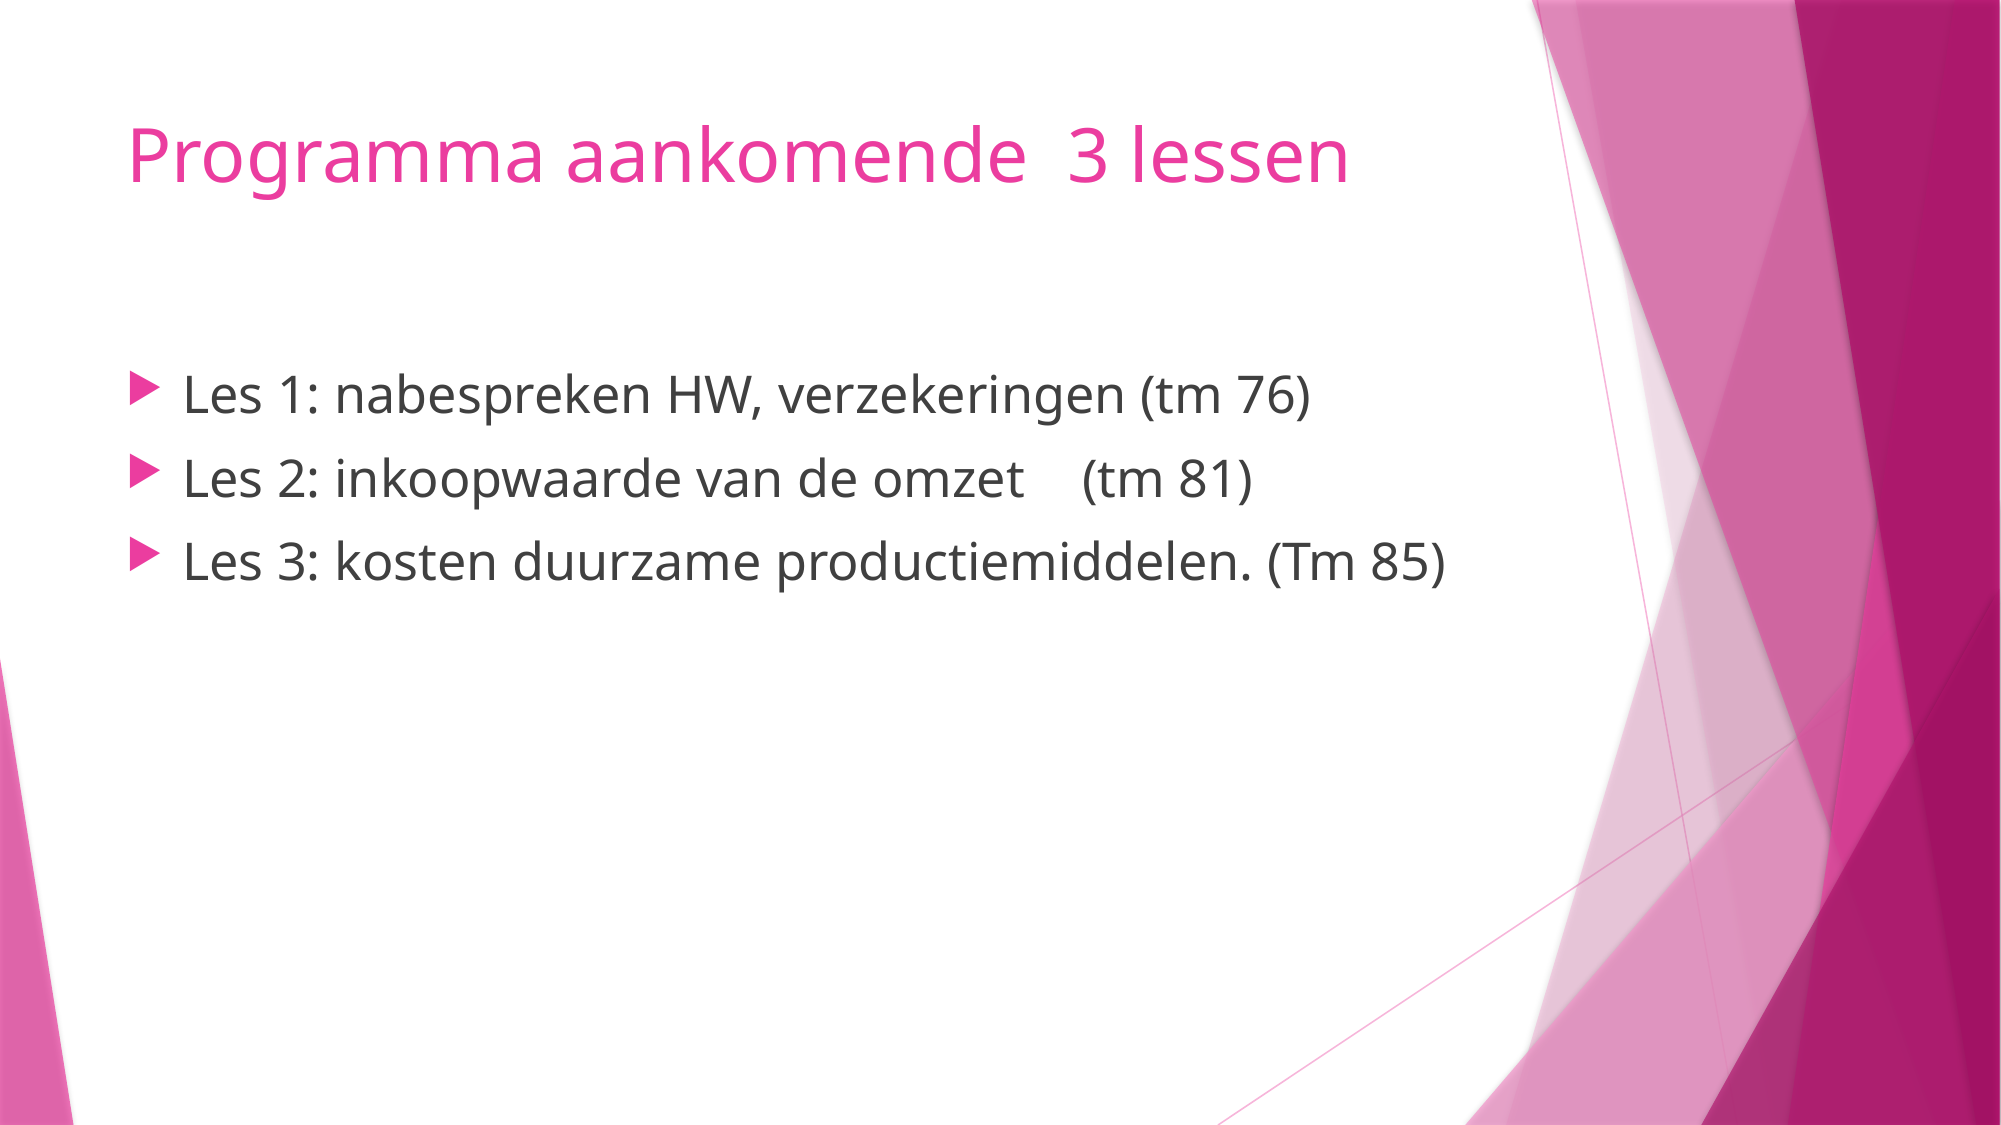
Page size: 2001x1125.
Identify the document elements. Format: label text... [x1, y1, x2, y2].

title Programma aankomende 3 lessen [111, 99, 1522, 317]
list Les 1: nabespreken HW, verzekeringen (tm 76) Les 2: inkoopwaarde van de omzet (tm 81) Les 3: kosten duurzame productiemiddelen. (Tm 85) [111, 354, 1522, 992]
